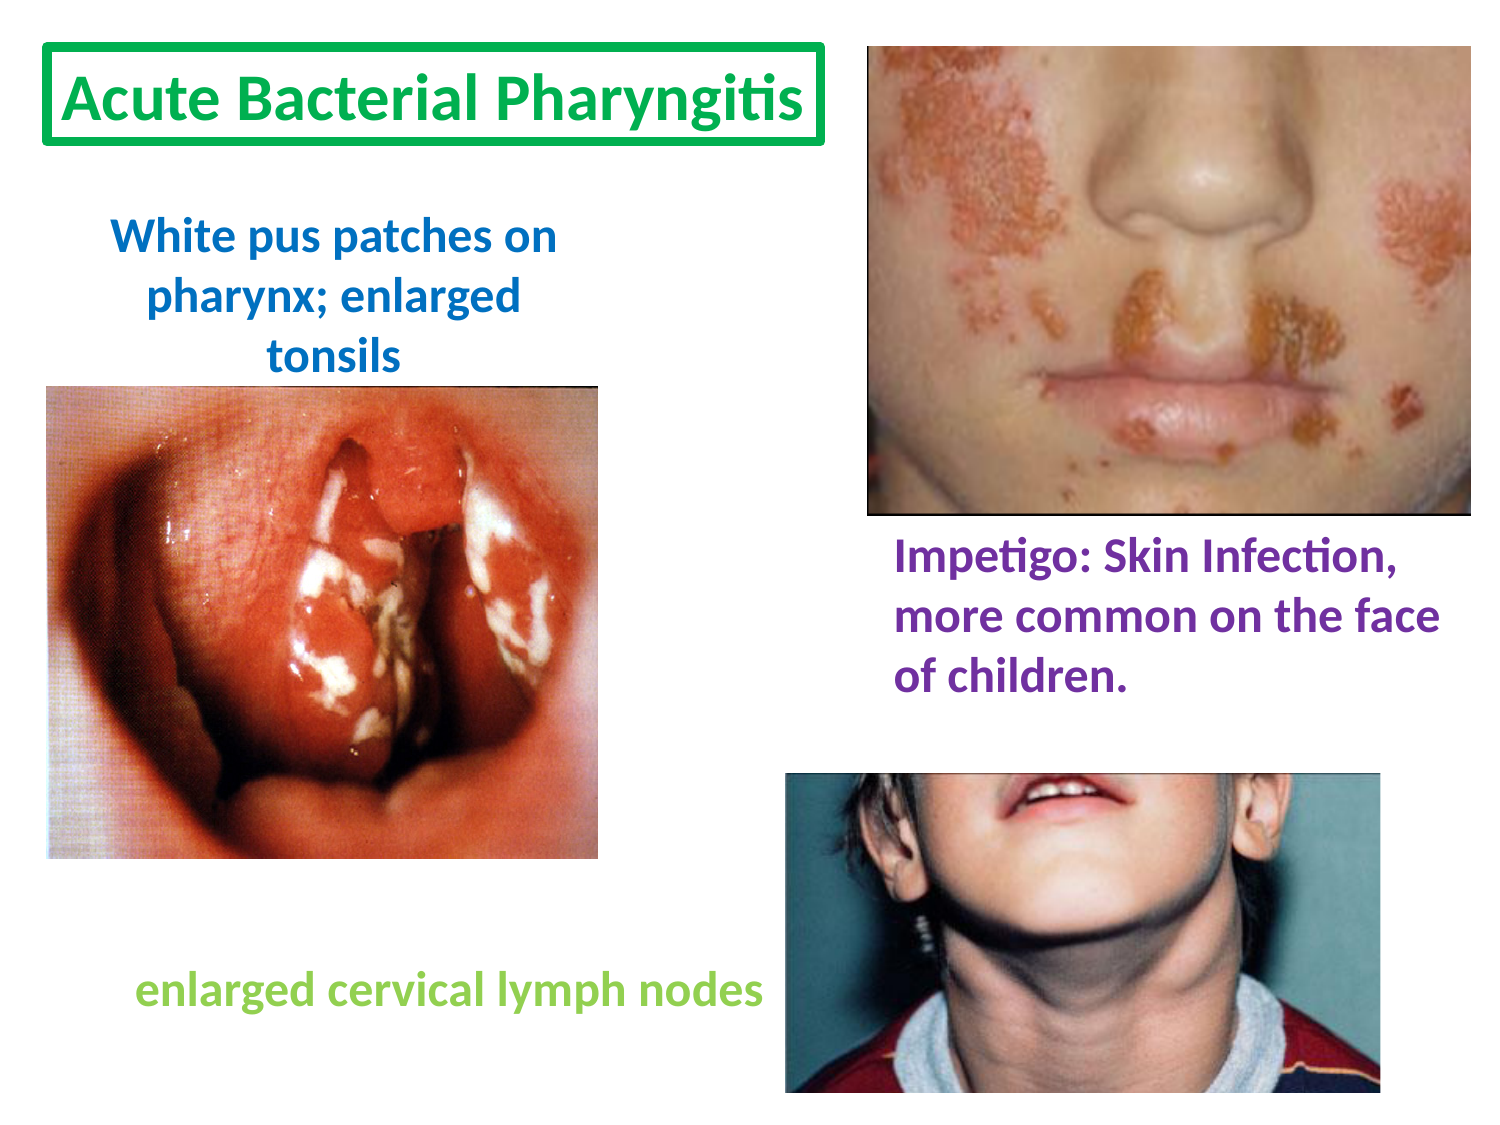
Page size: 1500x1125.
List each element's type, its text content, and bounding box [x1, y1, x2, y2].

text_box Acute Bacterial Pharyngitis [46, 46, 821, 142]
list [46, 386, 598, 859]
picture [784, 773, 1381, 1094]
text_box enlarged cervical lymph nodes [120, 949, 779, 1024]
title White pus patches on pharynx; enlarged tonsils [70, 199, 598, 386]
picture [866, 46, 1471, 516]
text_box Impetigo: Skin Infection, more common on the face of children. [878, 525, 1465, 711]
